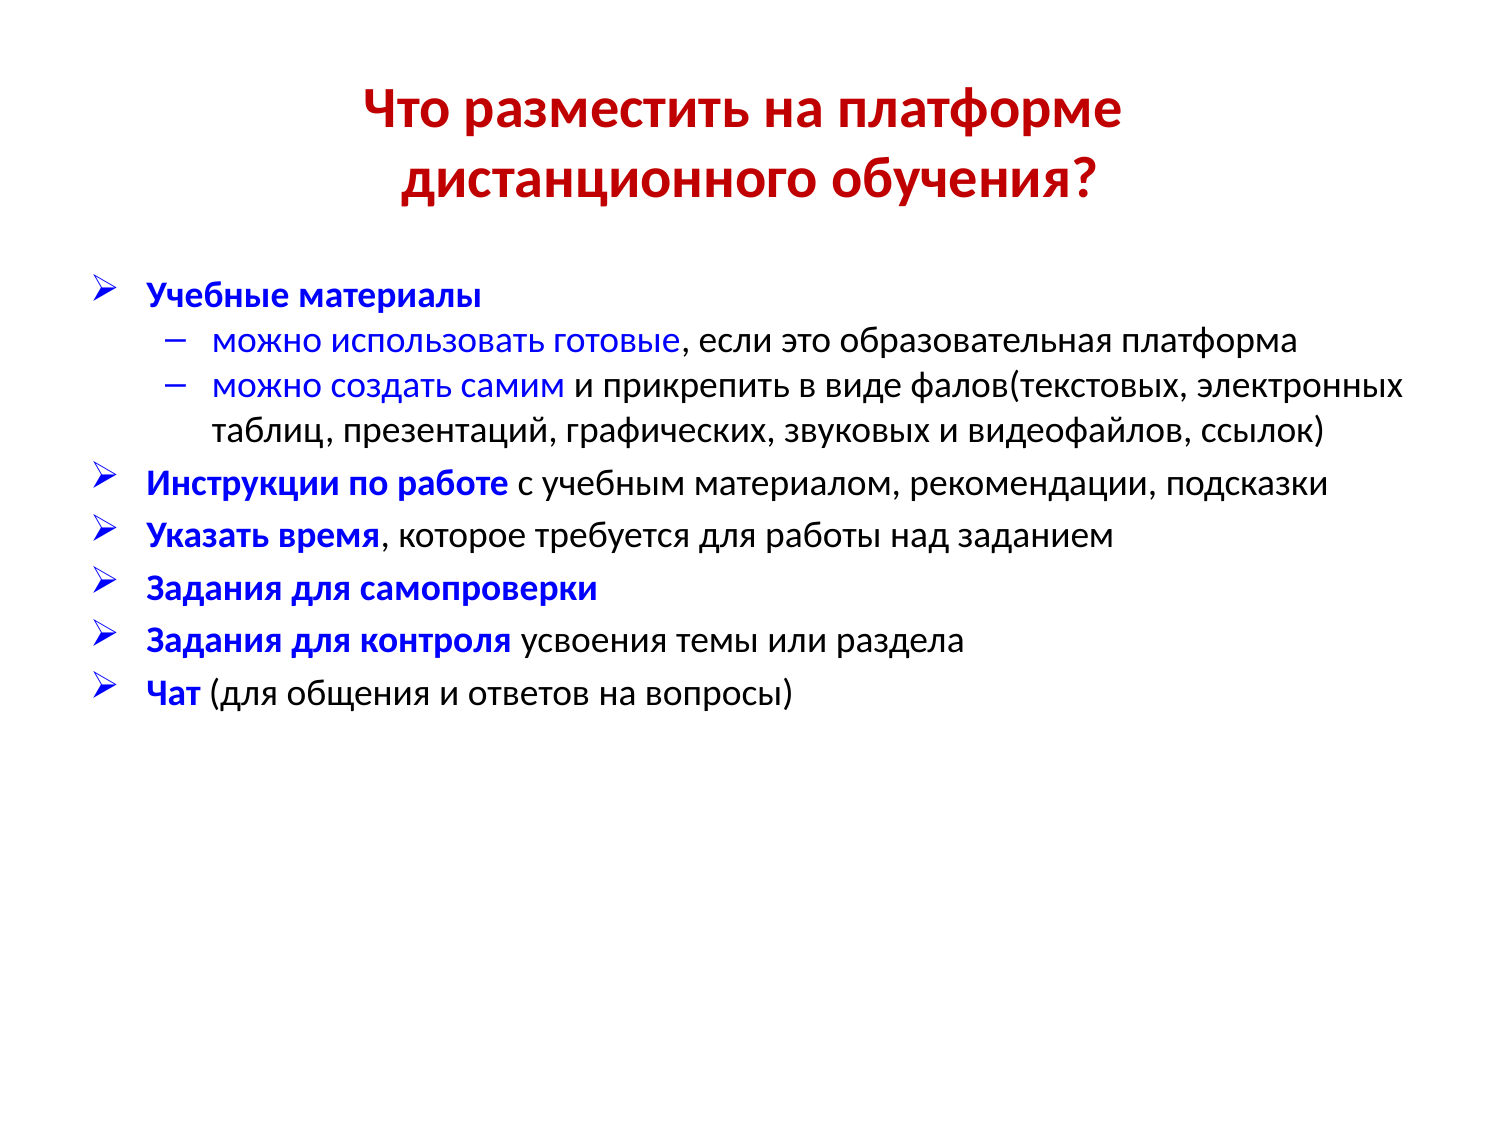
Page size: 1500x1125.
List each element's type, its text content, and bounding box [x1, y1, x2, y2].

title Что разместить на платформе дистанционного обучения? [75, 45, 1425, 233]
list Учебные материалы можно использовать готовые, если это образовательная платформа можно создать самим и прикрепить в виде фалов(текстовых, электронных таблиц, презентаций, графических, звуковых и видеофайлов, ссылок) Инструкции по работе с учебным материалом, рекомендации, подсказки Указать время, которое требуется для работы над заданием Задания для самопроверки Задания для контроля усвоения темы или раздела Чат (для общения и ответов на вопросы) [75, 262, 1425, 1005]
